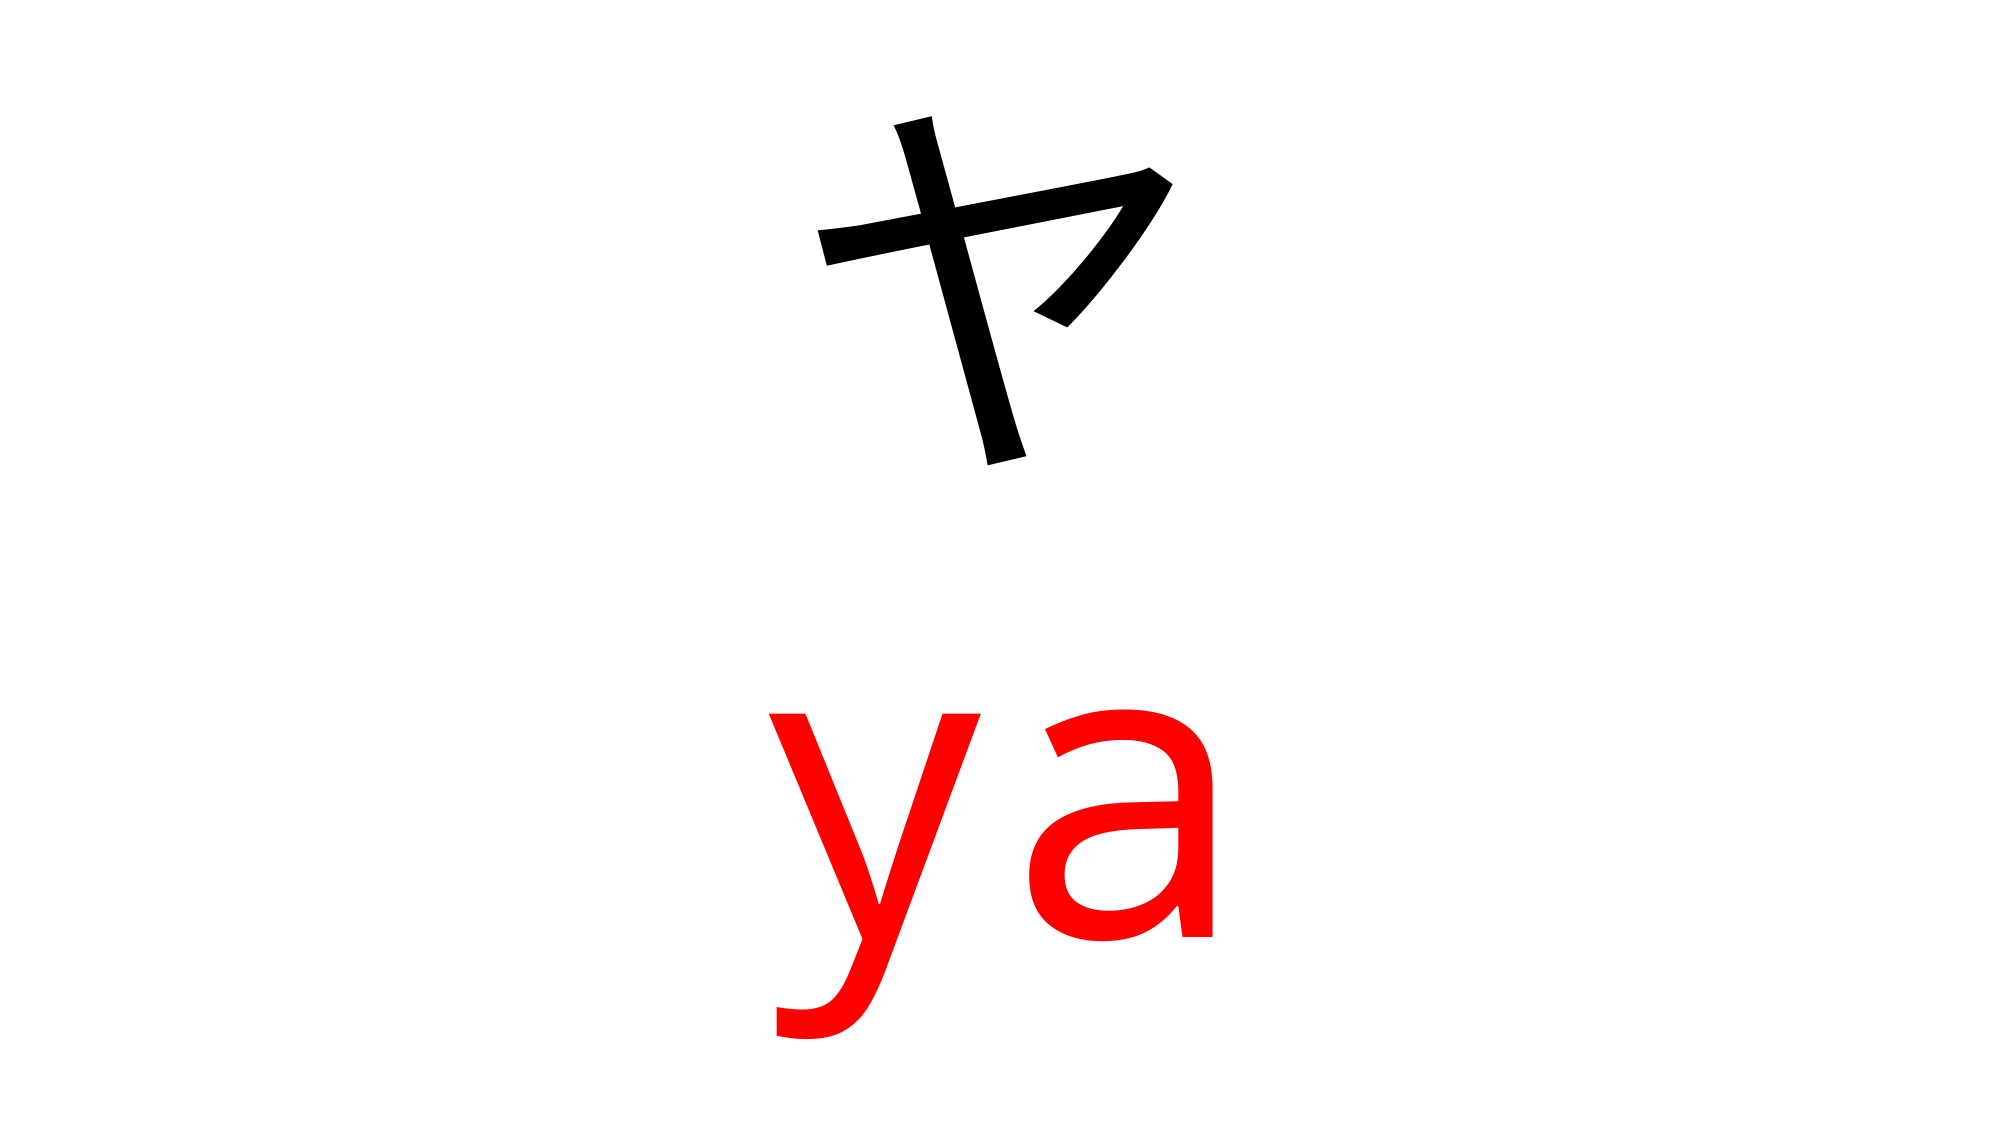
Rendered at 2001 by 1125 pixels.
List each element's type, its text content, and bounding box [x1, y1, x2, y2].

title ヤ [249, 71, 1750, 545]
text_box ya [249, 562, 1750, 1036]
